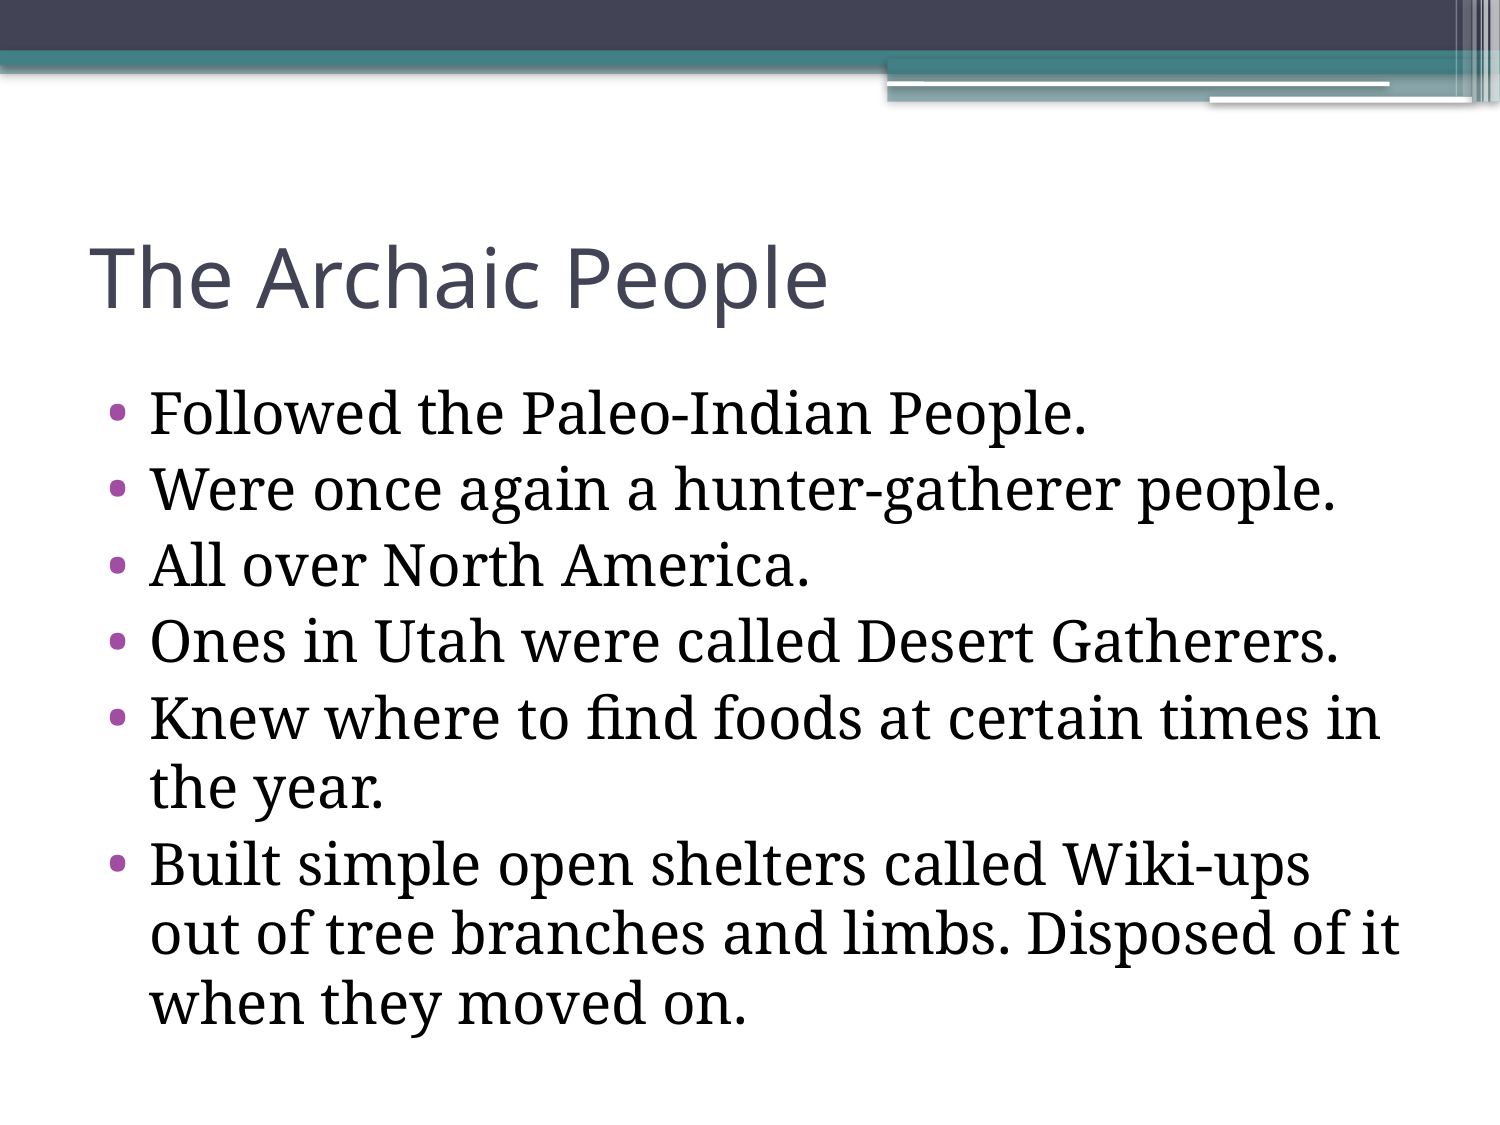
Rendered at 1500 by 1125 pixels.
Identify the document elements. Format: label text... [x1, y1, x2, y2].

title The Archaic People [75, 187, 1425, 363]
list Followed the Paleo-Indian People. Were once again a hunter-gatherer people. All over North America. Ones in Utah were called Desert Gatherers. Knew where to find foods at certain times in the year. Built simple open shelters called Wiki-ups out of tree branches and limbs. Disposed of it when they moved on. [75, 368, 1425, 1079]
